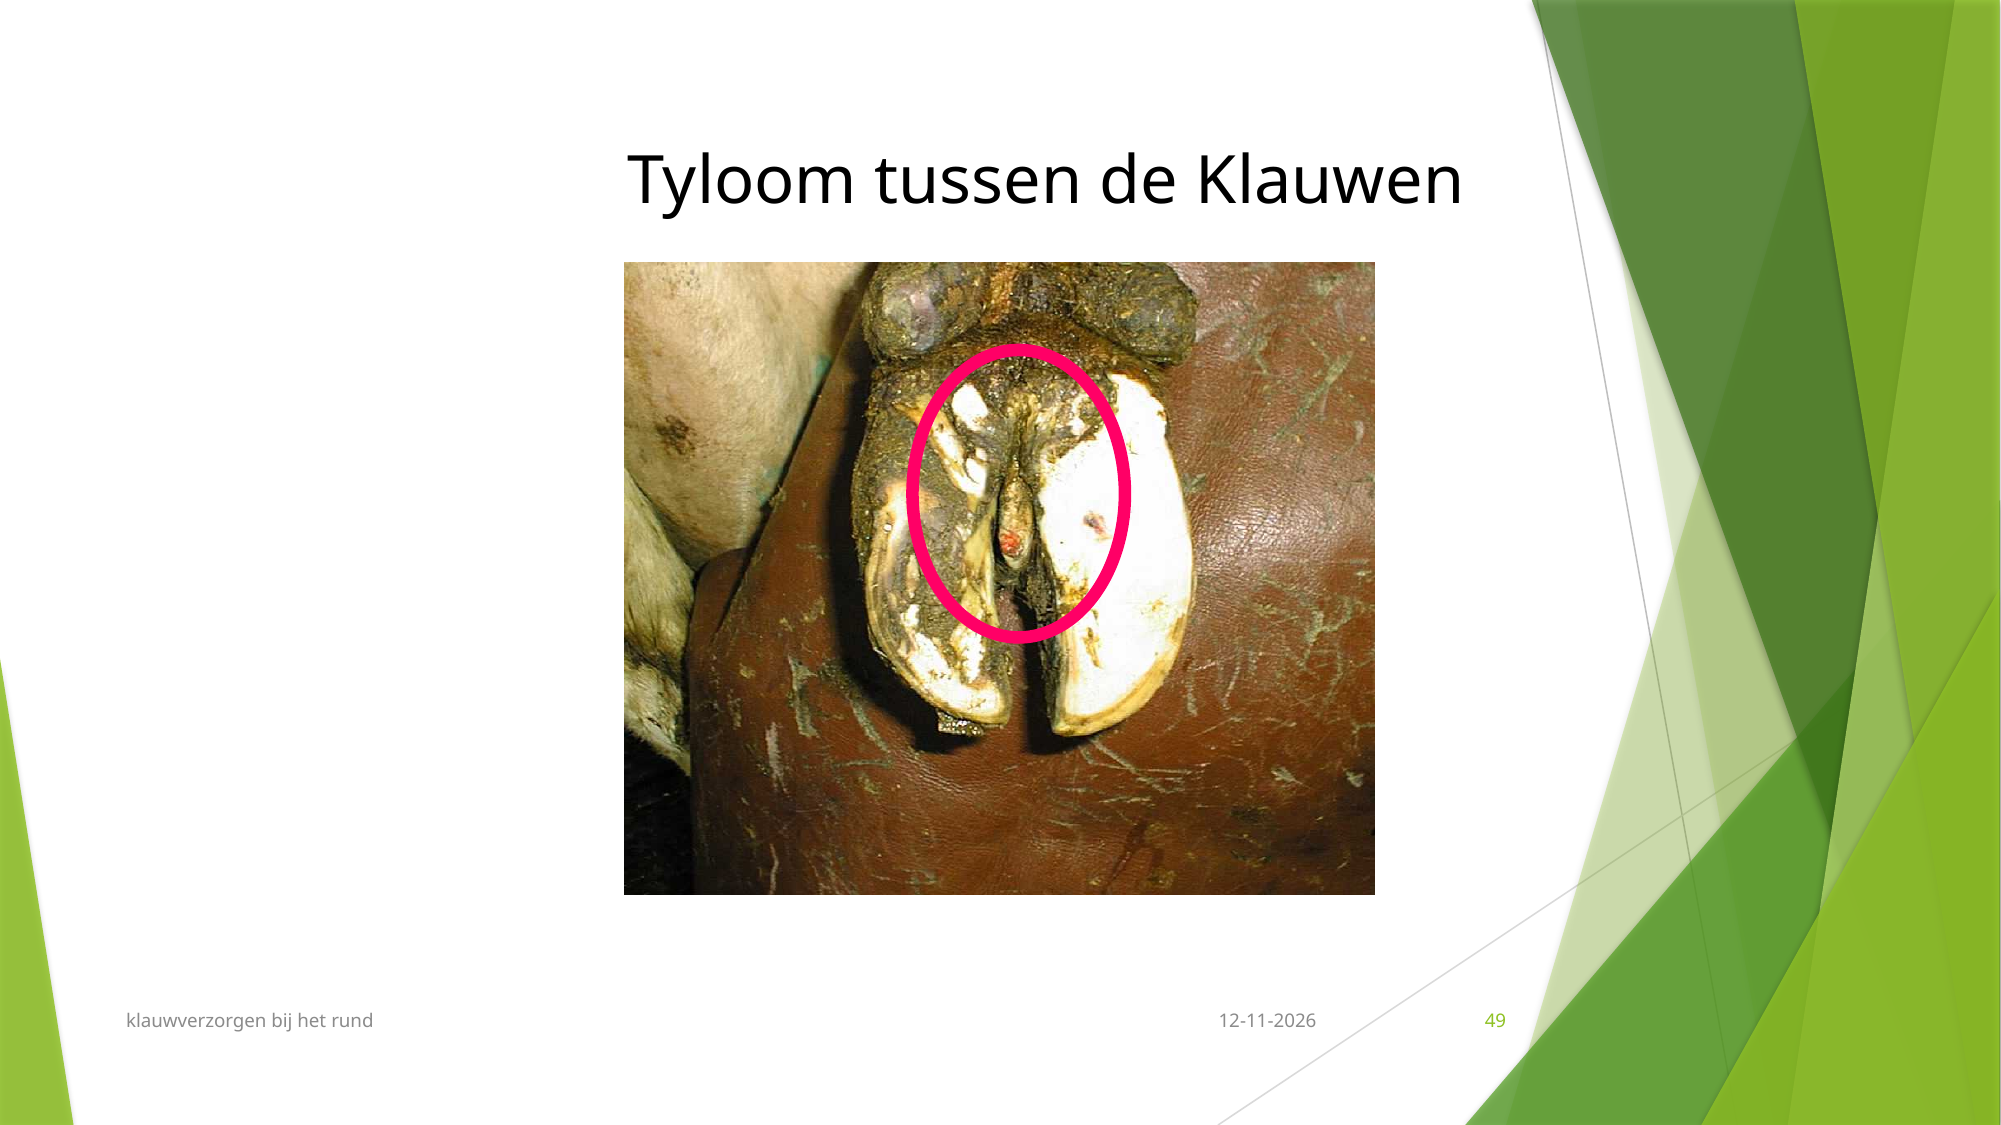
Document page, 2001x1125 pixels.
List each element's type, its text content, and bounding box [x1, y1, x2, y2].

footer klauwverzorgen bij het rund [111, 991, 1145, 1051]
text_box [624, 261, 1375, 895]
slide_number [1181, 991, 1332, 1051]
slide_number 49 [1409, 991, 1522, 1051]
text_box Tyloom tussen de Klauwen [612, 129, 1725, 225]
